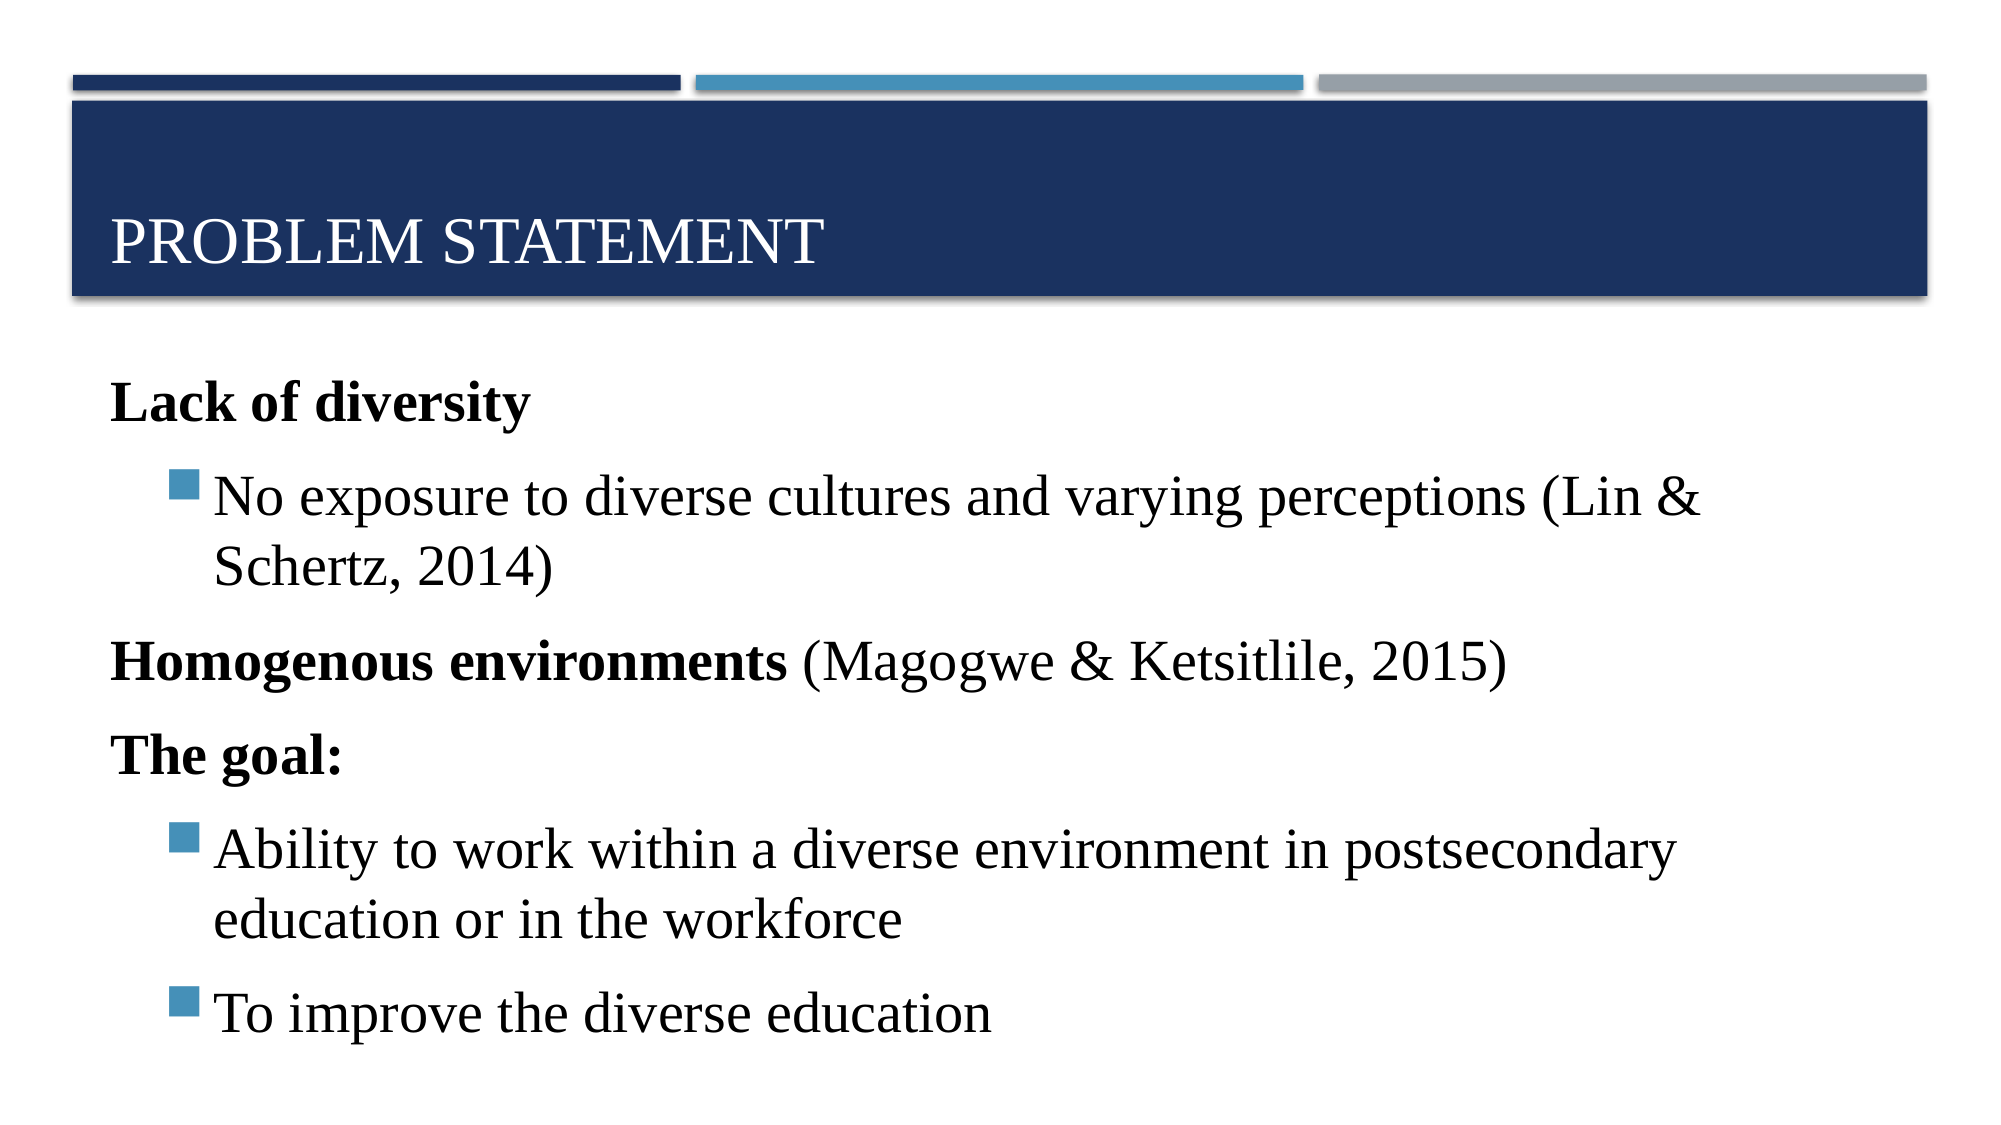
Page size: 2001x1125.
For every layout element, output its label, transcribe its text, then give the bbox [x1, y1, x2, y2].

title Problem statement [95, 117, 1905, 284]
list Lack of diversity No exposure to diverse cultures and varying perceptions (Lin & Schertz, 2014) Homogenous environments (Magogwe & Ketsitlile, 2015) The goal: Ability to work within a diverse environment in postsecondary education or in the workforce To improve the diverse education [95, 555, 1905, 852]
